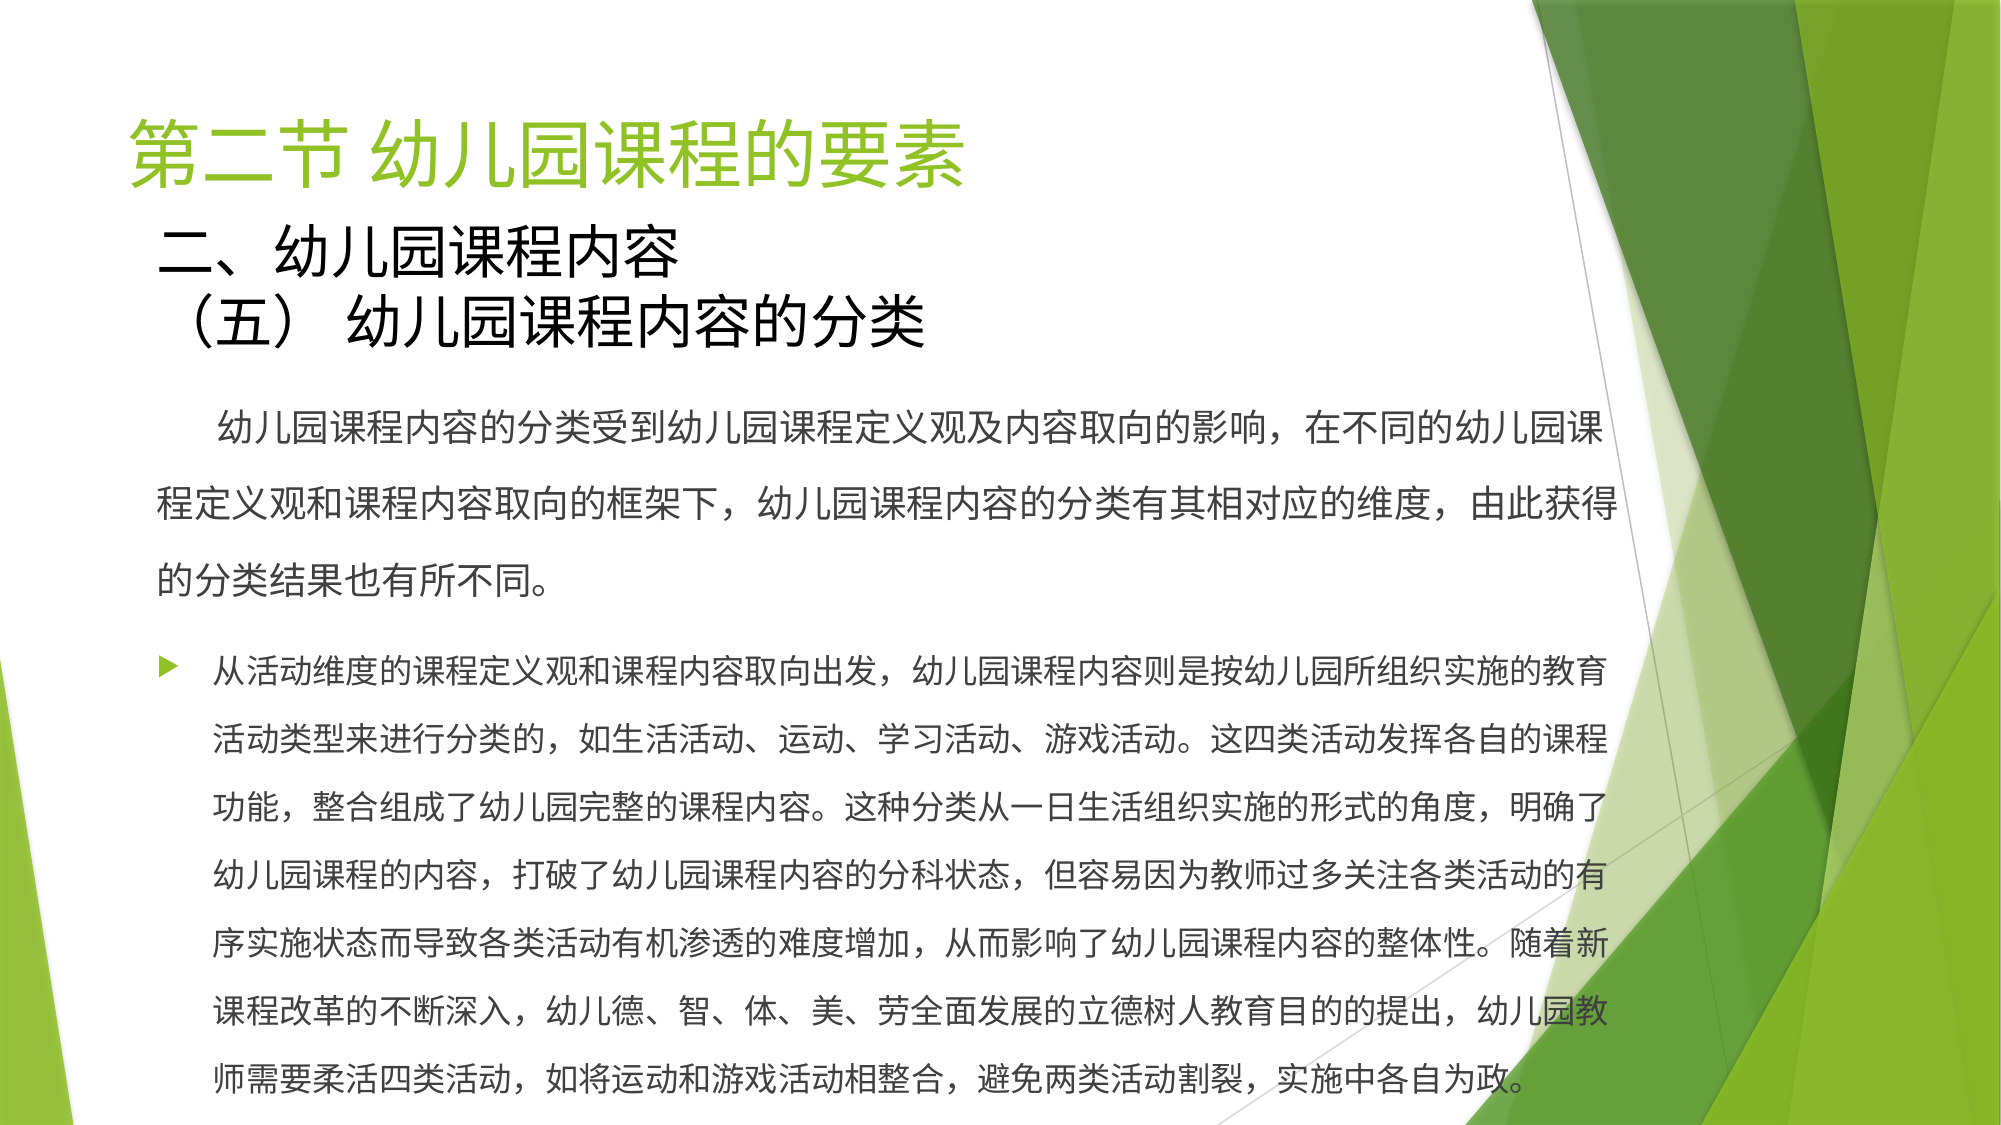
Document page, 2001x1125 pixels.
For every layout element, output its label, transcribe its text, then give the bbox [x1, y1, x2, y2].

text_box 二、幼儿园课程内容 （五） 幼儿园课程内容的分类 [141, 208, 1451, 363]
title 第二节 幼儿园课程的要素 [111, 99, 1522, 317]
text_box 幼儿园课程内容的分类受到幼儿园课程定义观及内容取向的影响，在不同的幼儿园课程定义观和课程内容取向的框架下，幼儿园课程内容的分类有其相对应的维度，由此获得的分类结果也有所不同。 从活动维度的课程定义观和课程内容取向出发，幼儿园课程内容则是按幼儿园所组织实施的教育活动类型来进行分类的，如生活活动、运动、学习活动、游戏活动。这四类活动发挥各自的课程功能，整合组成了幼儿园完整的课程内容。这种分类从一日生活组织实施的形式的角度，明确了幼儿园课程的内容，打破了幼儿园课程内容的分科状态，但容易因为教师过多关注各类活动的有序实施状态而导致各类活动有机渗透的难度增加，从而影响了幼儿园课程内容的整体性。随着新课程改革的不断深入，幼儿德、智、体、美、劳全面发展的立德树人教育目的的提出，幼儿园教师需要柔活四类活动，如将运动和游戏活动相整合，避免两类活动割裂，实施中各自为政。 [141, 364, 1646, 1079]
